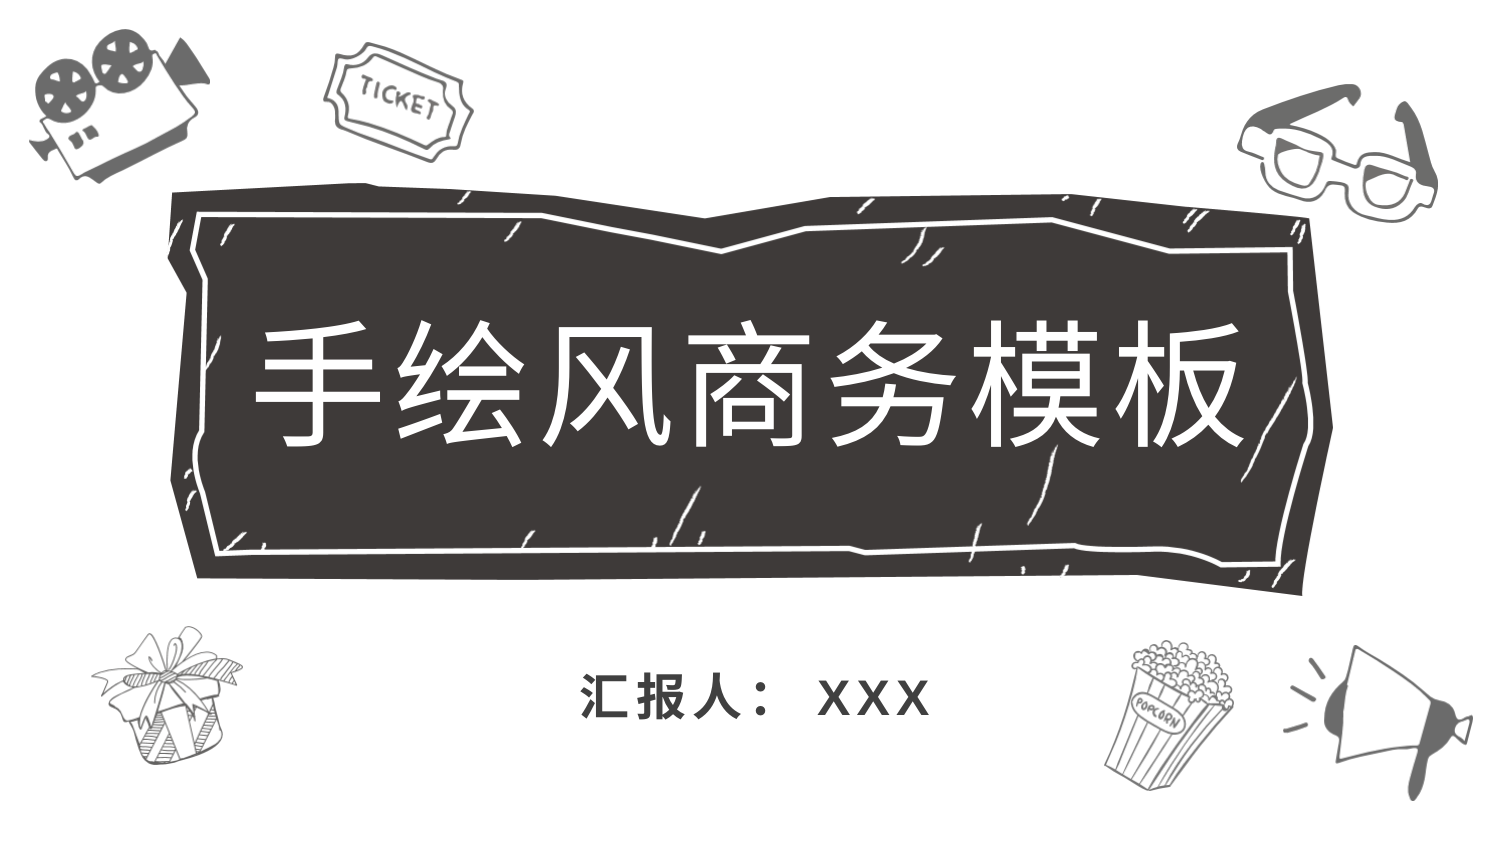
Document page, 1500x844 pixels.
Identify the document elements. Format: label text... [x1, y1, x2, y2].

text_box 汇报人：XXX [473, 657, 1036, 733]
picture [323, 42, 474, 163]
picture [1104, 640, 1234, 791]
picture [1283, 645, 1473, 801]
picture [91, 626, 243, 765]
picture [29, 29, 1438, 596]
